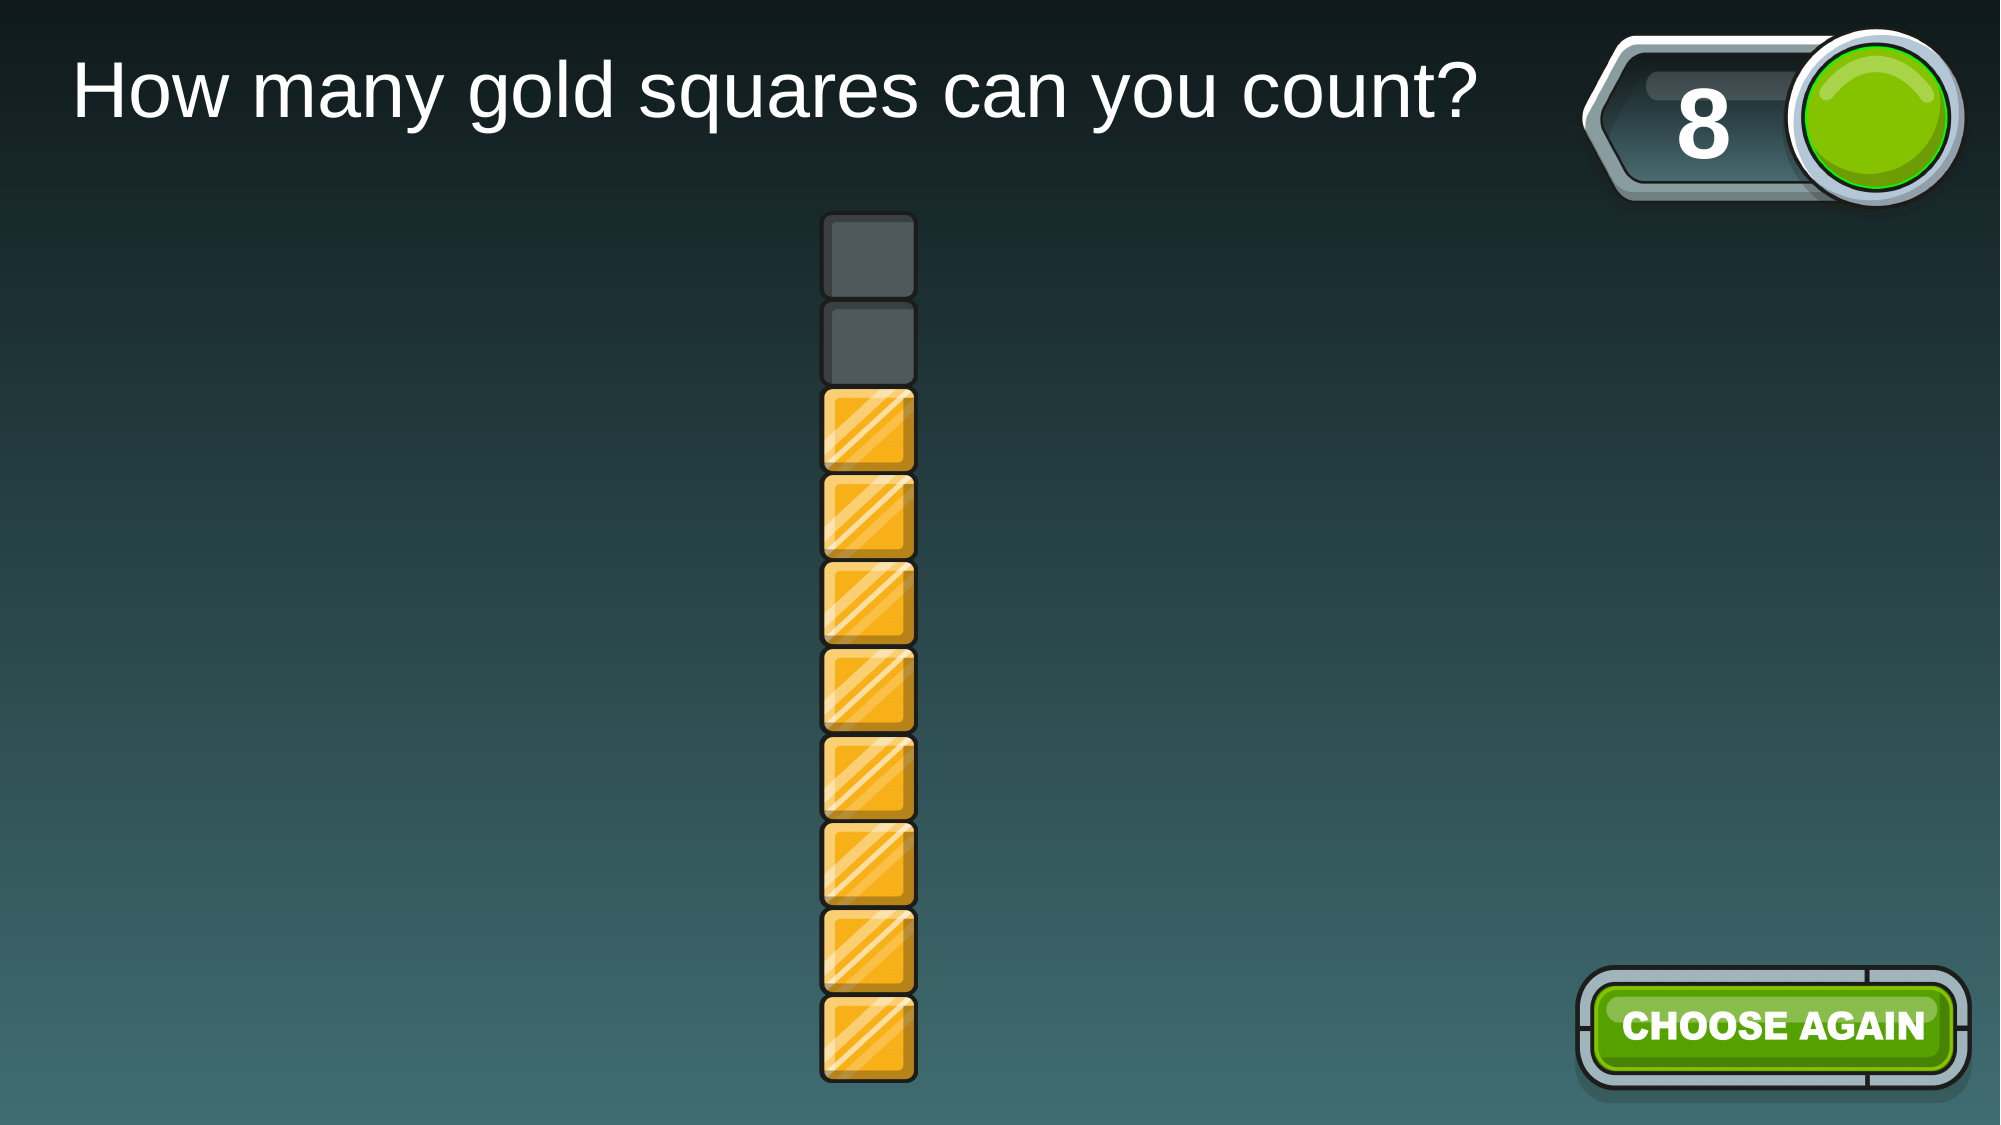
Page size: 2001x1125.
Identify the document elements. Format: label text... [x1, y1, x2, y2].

picture [819, 210, 919, 1083]
text_box How many gold squares can you count? [56, 30, 1553, 150]
picture [1575, 965, 1972, 1104]
picture [1575, 25, 1971, 221]
